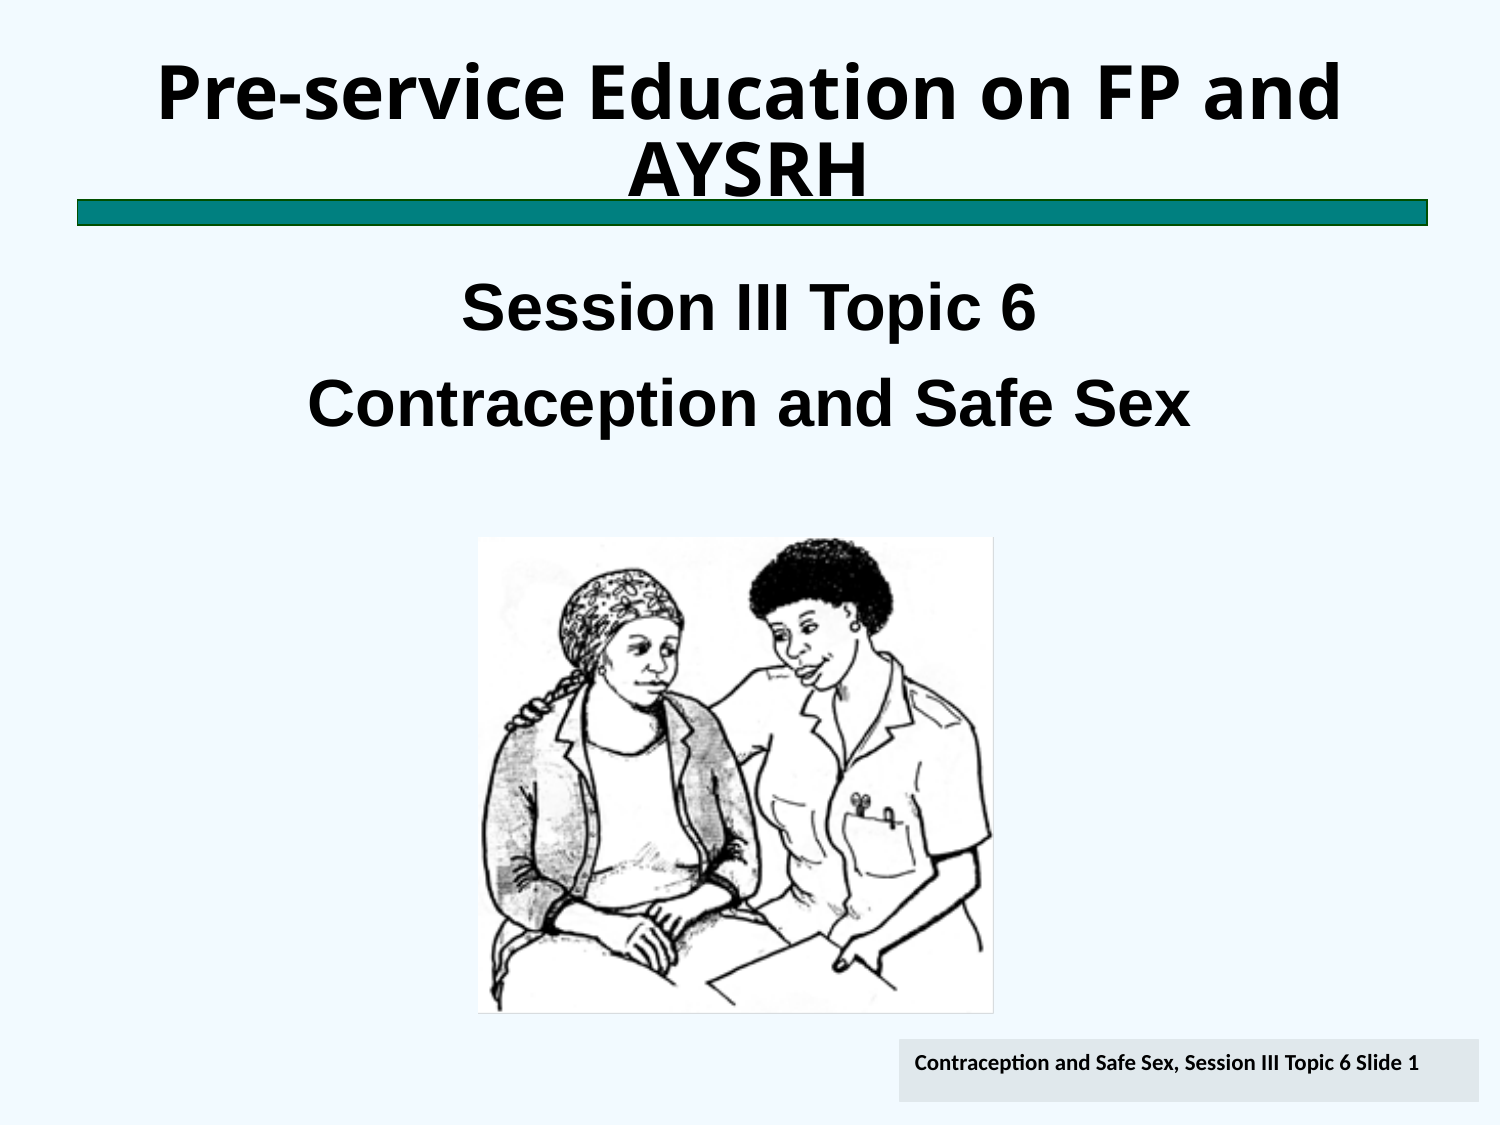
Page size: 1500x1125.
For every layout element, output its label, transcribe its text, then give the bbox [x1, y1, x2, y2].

text_box Contraception and Safe Sex, Session III Topic 6 Slide 1 [900, 1039, 1479, 1102]
title Pre-service Education on FP and AYSRH [75, 41, 1425, 229]
picture [478, 537, 996, 1016]
list Session III Topic 6 Contraception and Safe Sex [75, 262, 1425, 1005]
